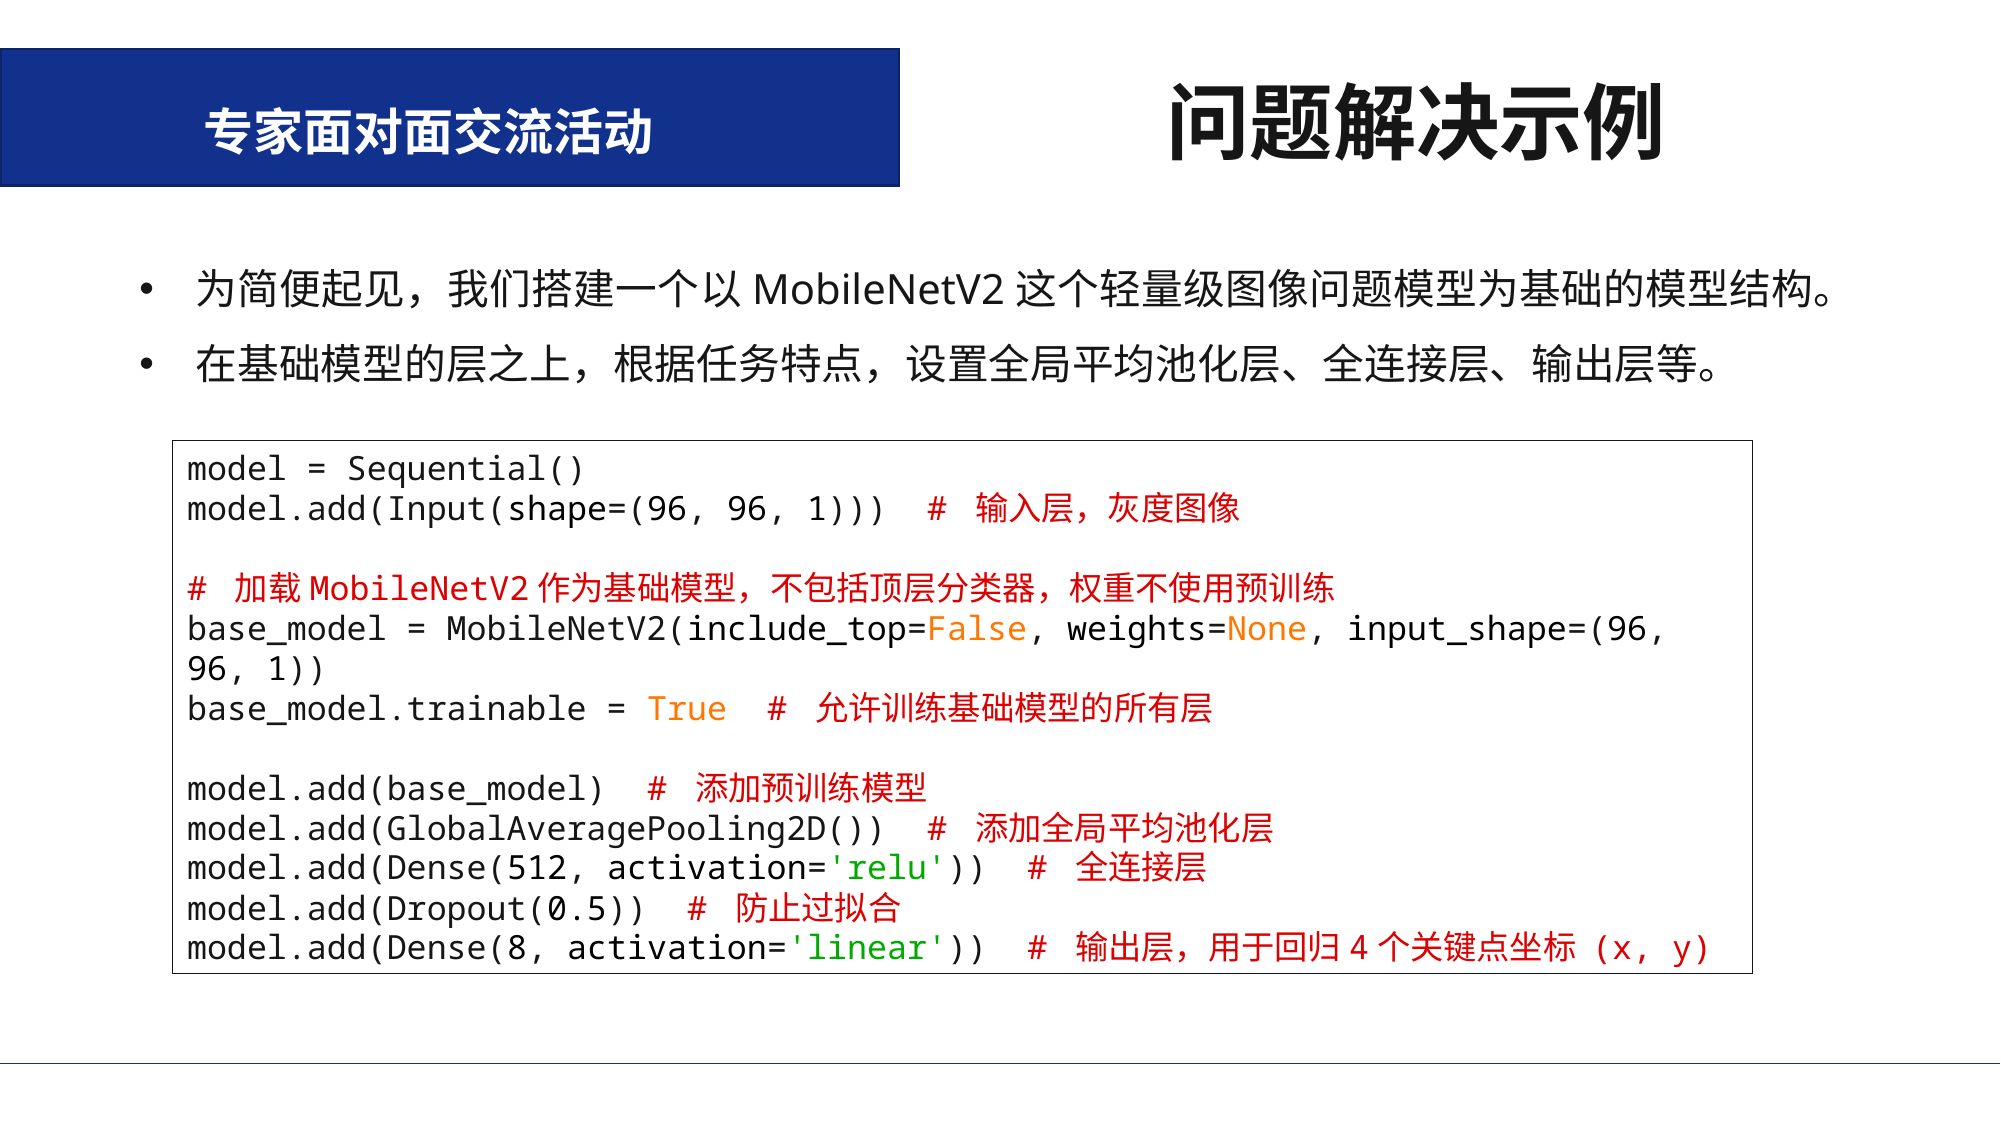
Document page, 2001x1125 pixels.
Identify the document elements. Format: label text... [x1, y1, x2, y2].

text_box 为简便起见，我们搭建一个以MobileNetV2这个轻量级图像问题模型为基础的模型结构。 在基础模型的层之上，根据任务特点，设置全局平均池化层、全连接层、输出层等。 [124, 230, 1829, 396]
text_box [0, 48, 900, 187]
text_box 专家面对面交流活动 [188, 80, 884, 168]
text_box model = Sequential() model.add(Input(shape=(96, 96, 1))) # 输入层，灰度图像 # 加载MobileNetV2作为基础模型，不包括顶层分类器，权重不使用预训练 base_model = MobileNetV2(include_top=False, weights=None, input_shape=(96, 96, 1)) base_model.trainable = True # 允许训练基础模型的所有层 model.add(base_model) # 添加预训练模型 model.add(GlobalAveragePooling2D()) # 添加全局平均池化层 model.add(Dense(512, activation='relu')) # 全连接层 model.add(Dropout(0.5)) # 防止过拟合 model.add(Dense(8, activation='linear')) # 输出层，用于回归4个关键点坐标 (x, y) [172, 440, 1753, 974]
text_box 问题解决示例 [915, 63, 1917, 178]
